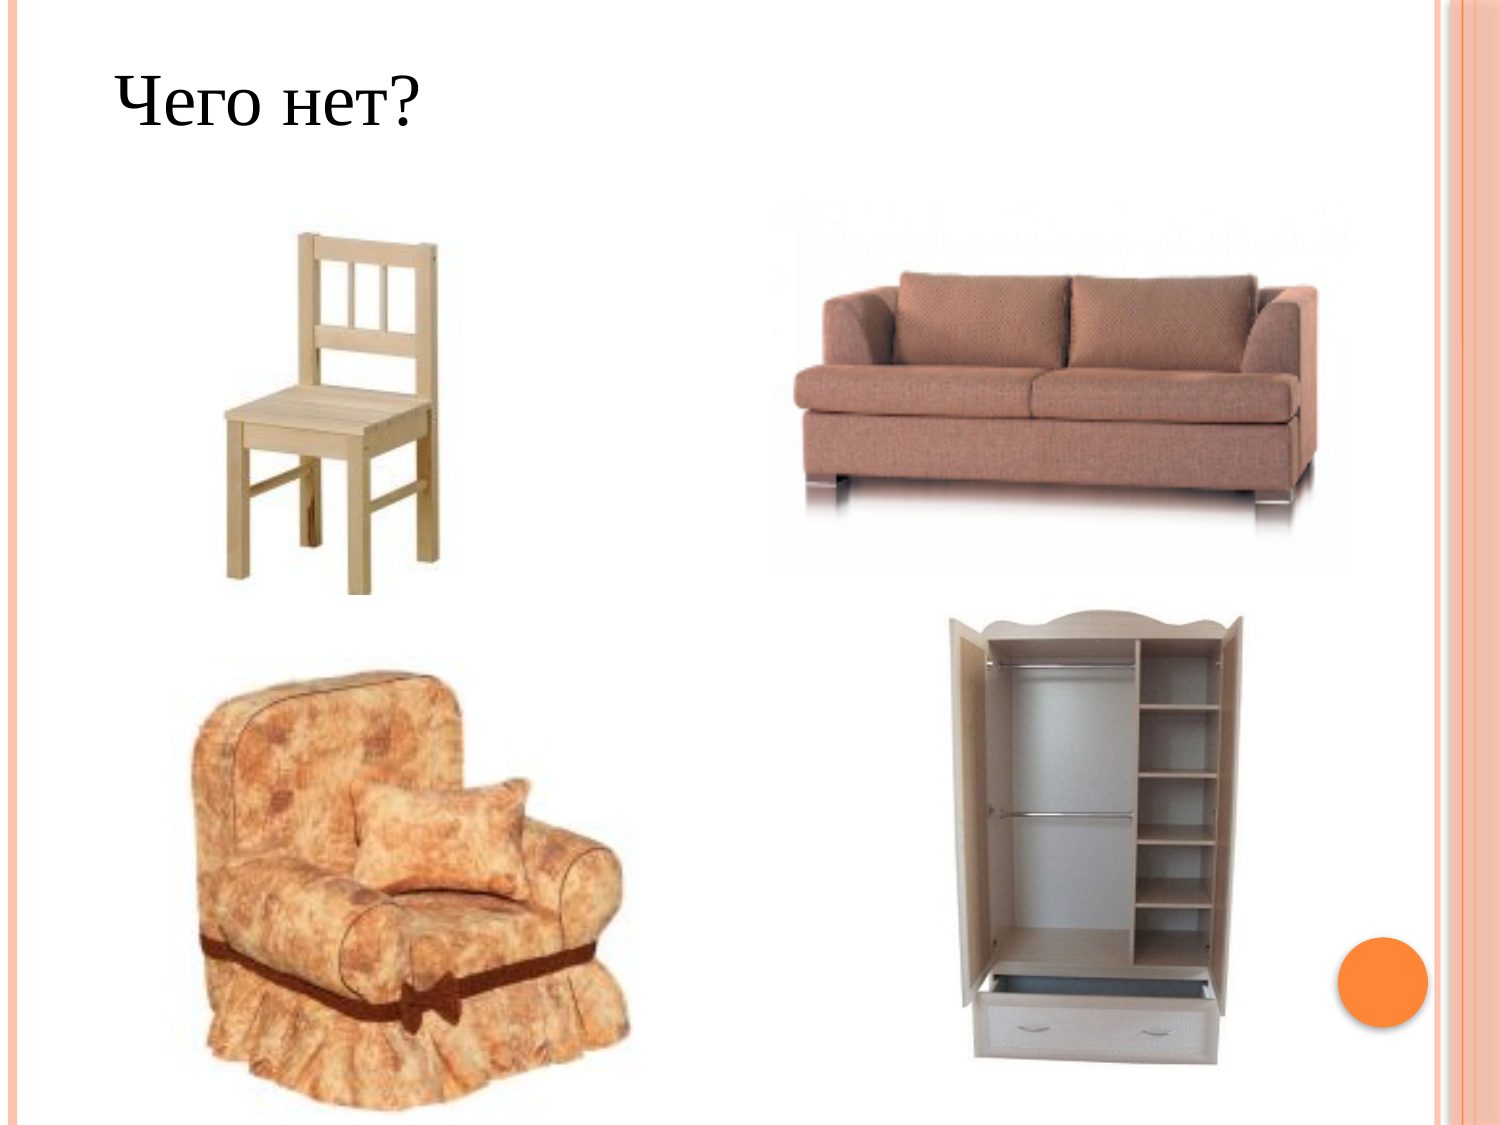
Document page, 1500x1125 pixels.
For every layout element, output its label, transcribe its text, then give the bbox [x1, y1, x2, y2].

picture [123, 207, 527, 596]
picture [938, 597, 1259, 1071]
picture [773, 183, 1353, 595]
picture [170, 654, 645, 1125]
text_box Чего нет? [100, 42, 1069, 148]
